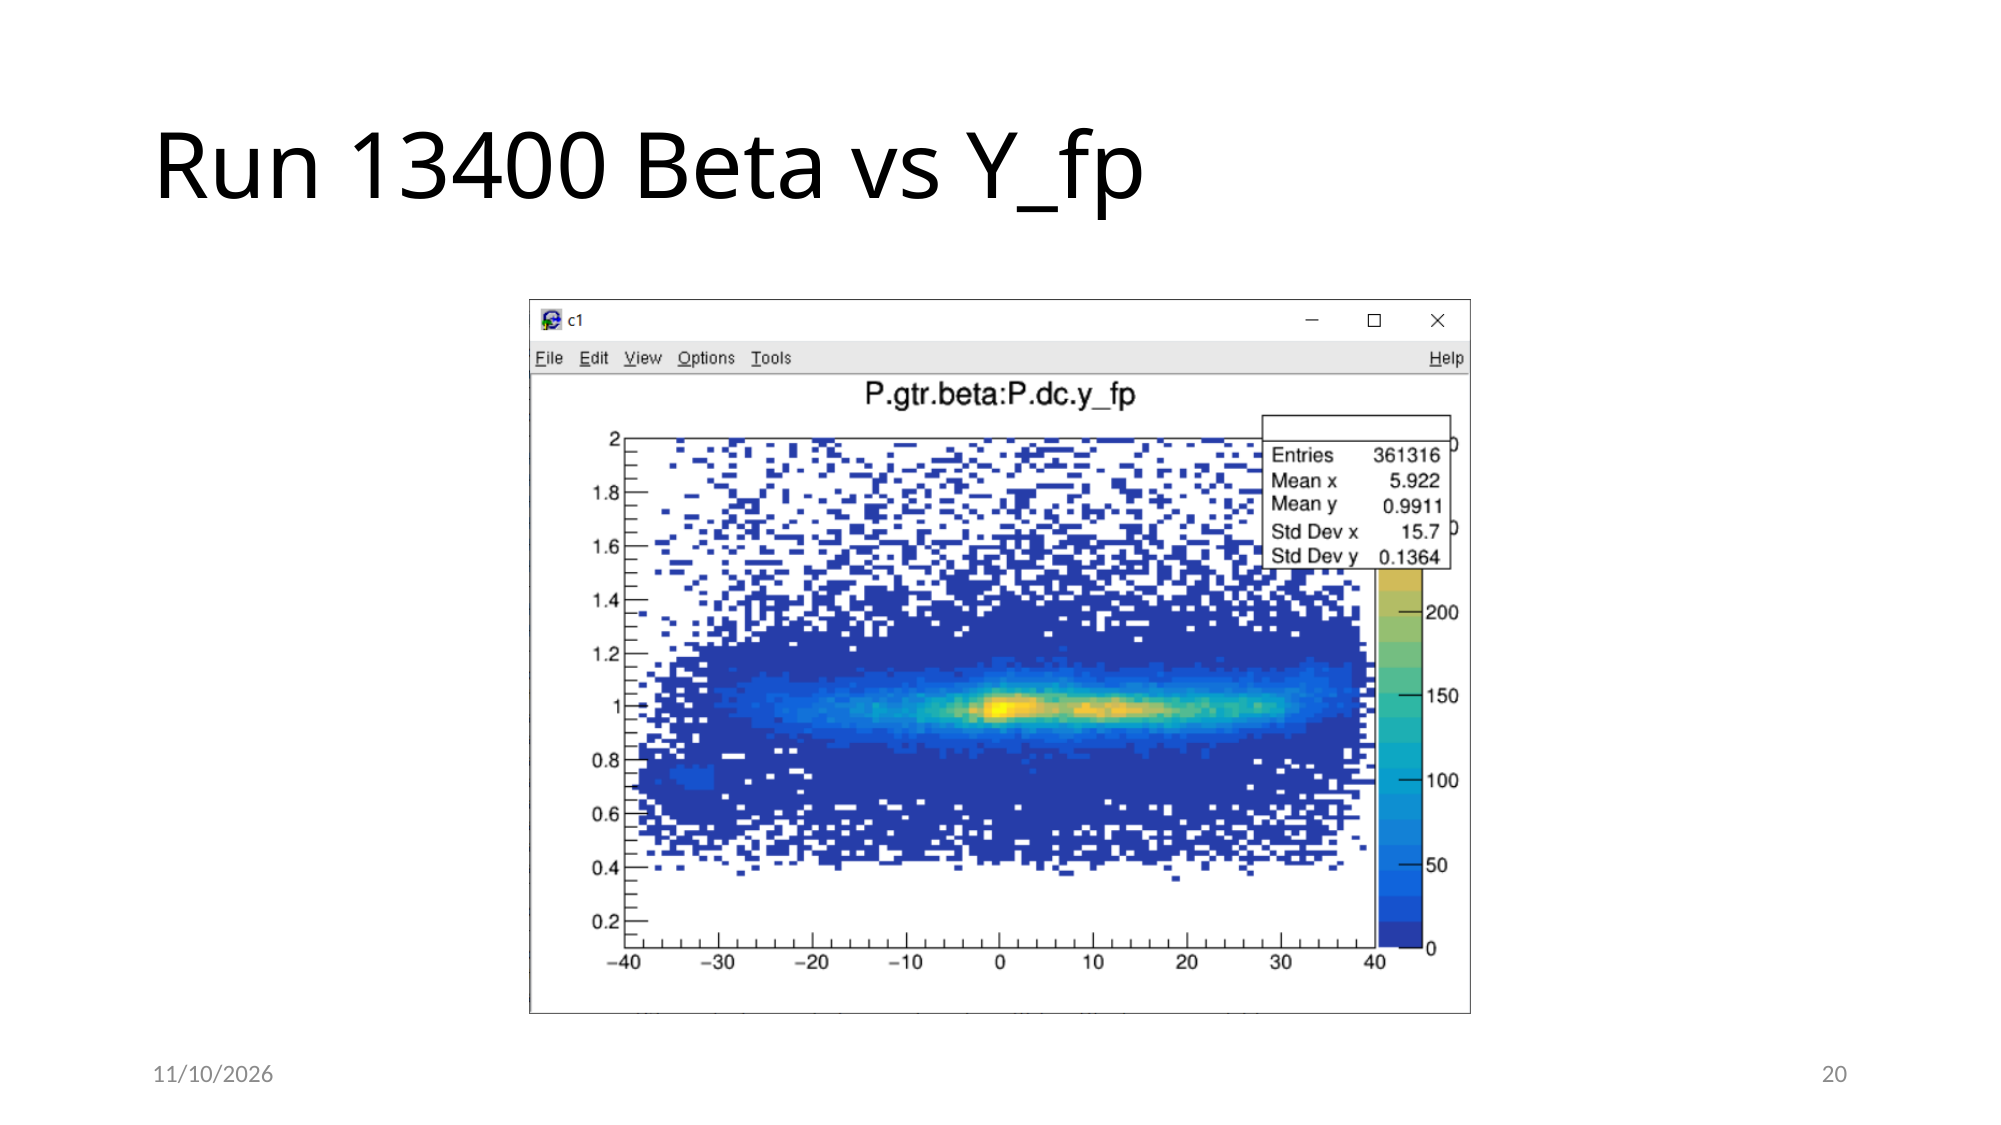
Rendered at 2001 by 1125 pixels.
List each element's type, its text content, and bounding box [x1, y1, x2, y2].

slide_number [137, 1042, 588, 1103]
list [529, 299, 1471, 1014]
title Run 13400 Beta vs Y_fp [137, 59, 1863, 278]
slide_number 20 [1412, 1042, 1863, 1103]
